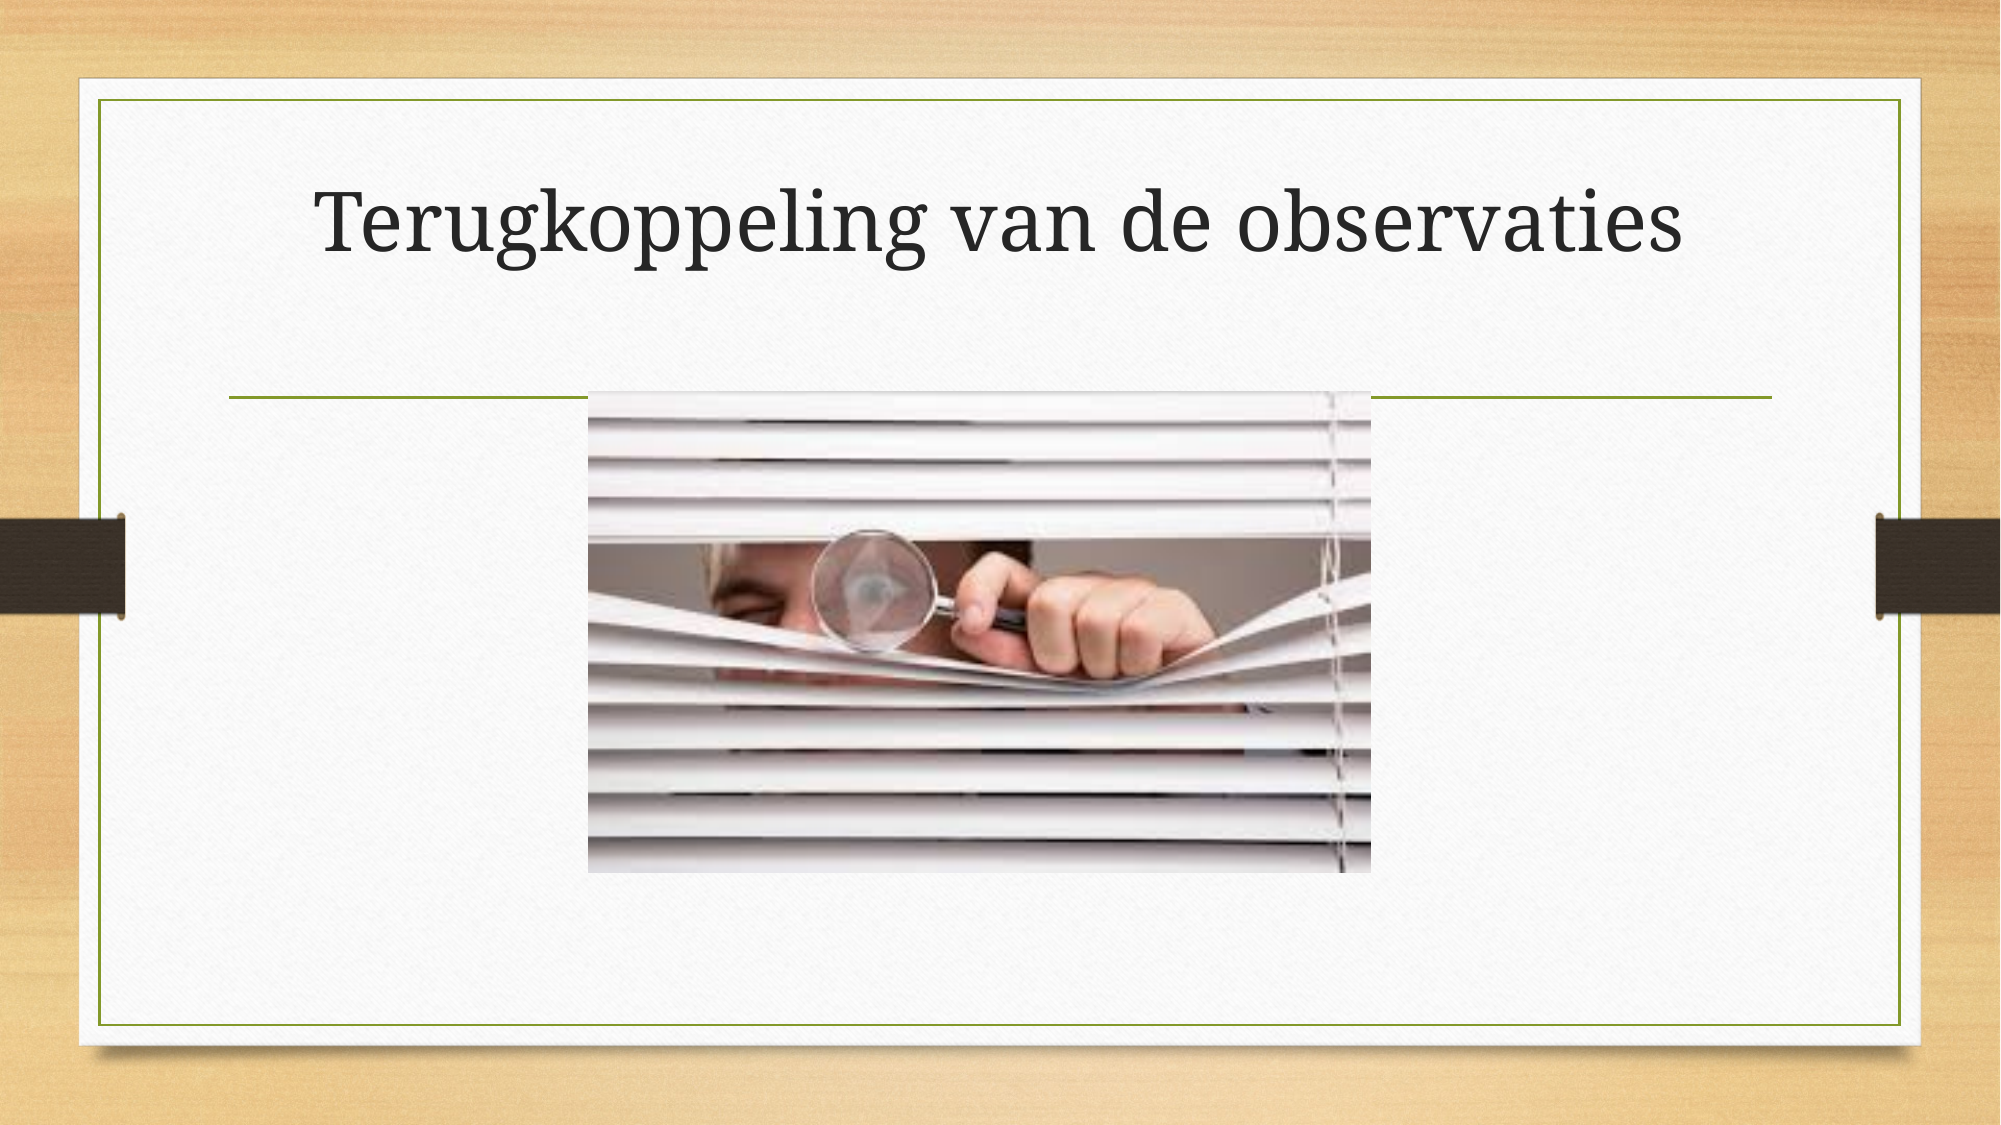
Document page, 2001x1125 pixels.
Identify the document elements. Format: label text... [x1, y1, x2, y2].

title Terugkoppeling van de observaties [212, 161, 1788, 375]
picture [0, 0, 2001, 1125]
